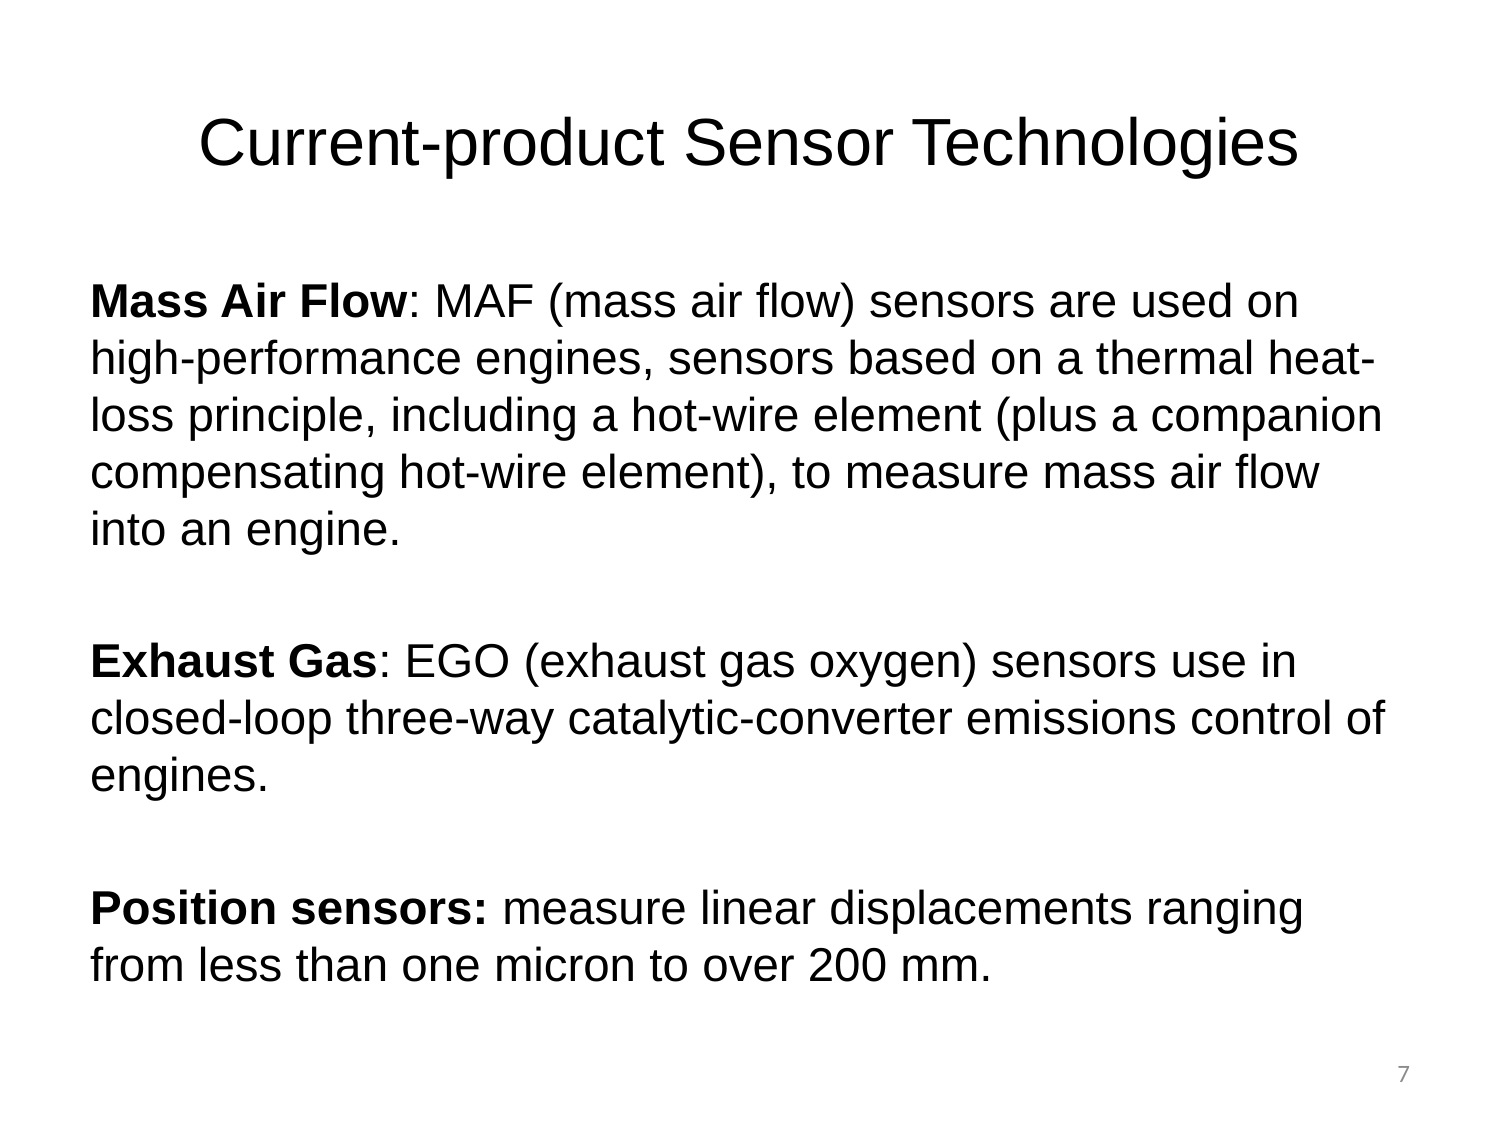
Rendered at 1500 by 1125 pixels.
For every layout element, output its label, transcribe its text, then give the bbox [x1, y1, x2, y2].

slide_number 7 [1074, 1042, 1425, 1103]
list Mass Air Flow: MAF (mass air flow) sensors are used on high-performance engines, sensors based on a thermal heat-loss principle, including a hot-wire element (plus a companion compensating hot-wire element), to measure mass air flow into an engine. Exhaust Gas: EGO (exhaust gas oxygen) sensors use in closed-loop three-way catalytic-converter emissions control of engines. Position sensors: measure linear displacements ranging from less than one micron to over 200 mm. [75, 262, 1425, 1005]
title Current-product Sensor Technologies [75, 45, 1425, 233]
